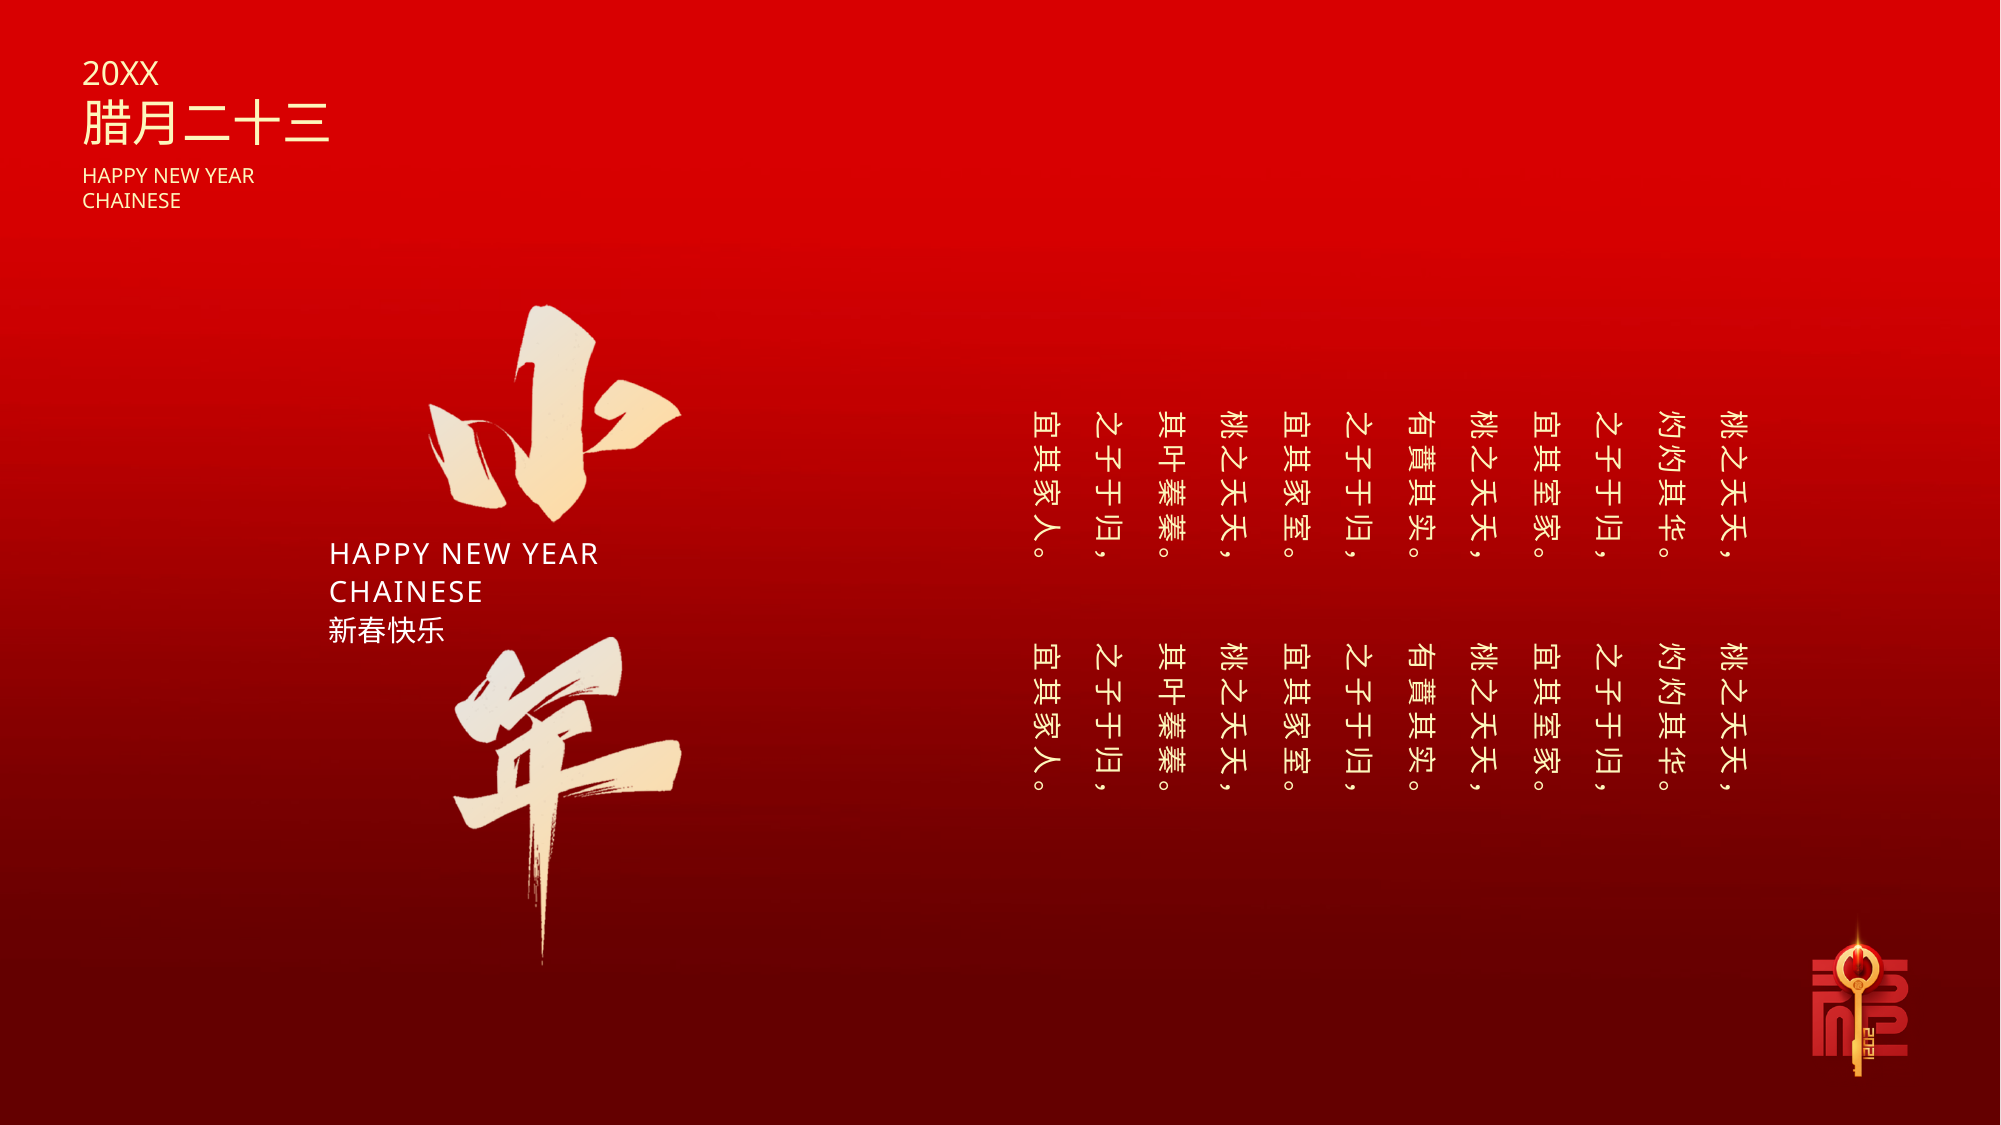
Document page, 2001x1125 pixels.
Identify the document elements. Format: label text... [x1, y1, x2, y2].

text_box 桃之夭夭，灼灼其华。之子于归，宜其室家。 桃之夭夭，有蕡其实。之子于归，宜其家室。 桃之夭夭，其叶蓁蓁。之子于归，宜其家人。 [999, 395, 1788, 563]
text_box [1771, 913, 1969, 1100]
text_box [66, 44, 373, 221]
picture [0, 0, 2001, 1125]
text_box 桃之夭夭，灼灼其华。之子于归，宜其室家。 桃之夭夭，有蕡其实。之子于归，宜其家室。 桃之夭夭，其叶蓁蓁。之子于归，宜其家人。 [999, 627, 1788, 796]
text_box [313, 213, 828, 1034]
